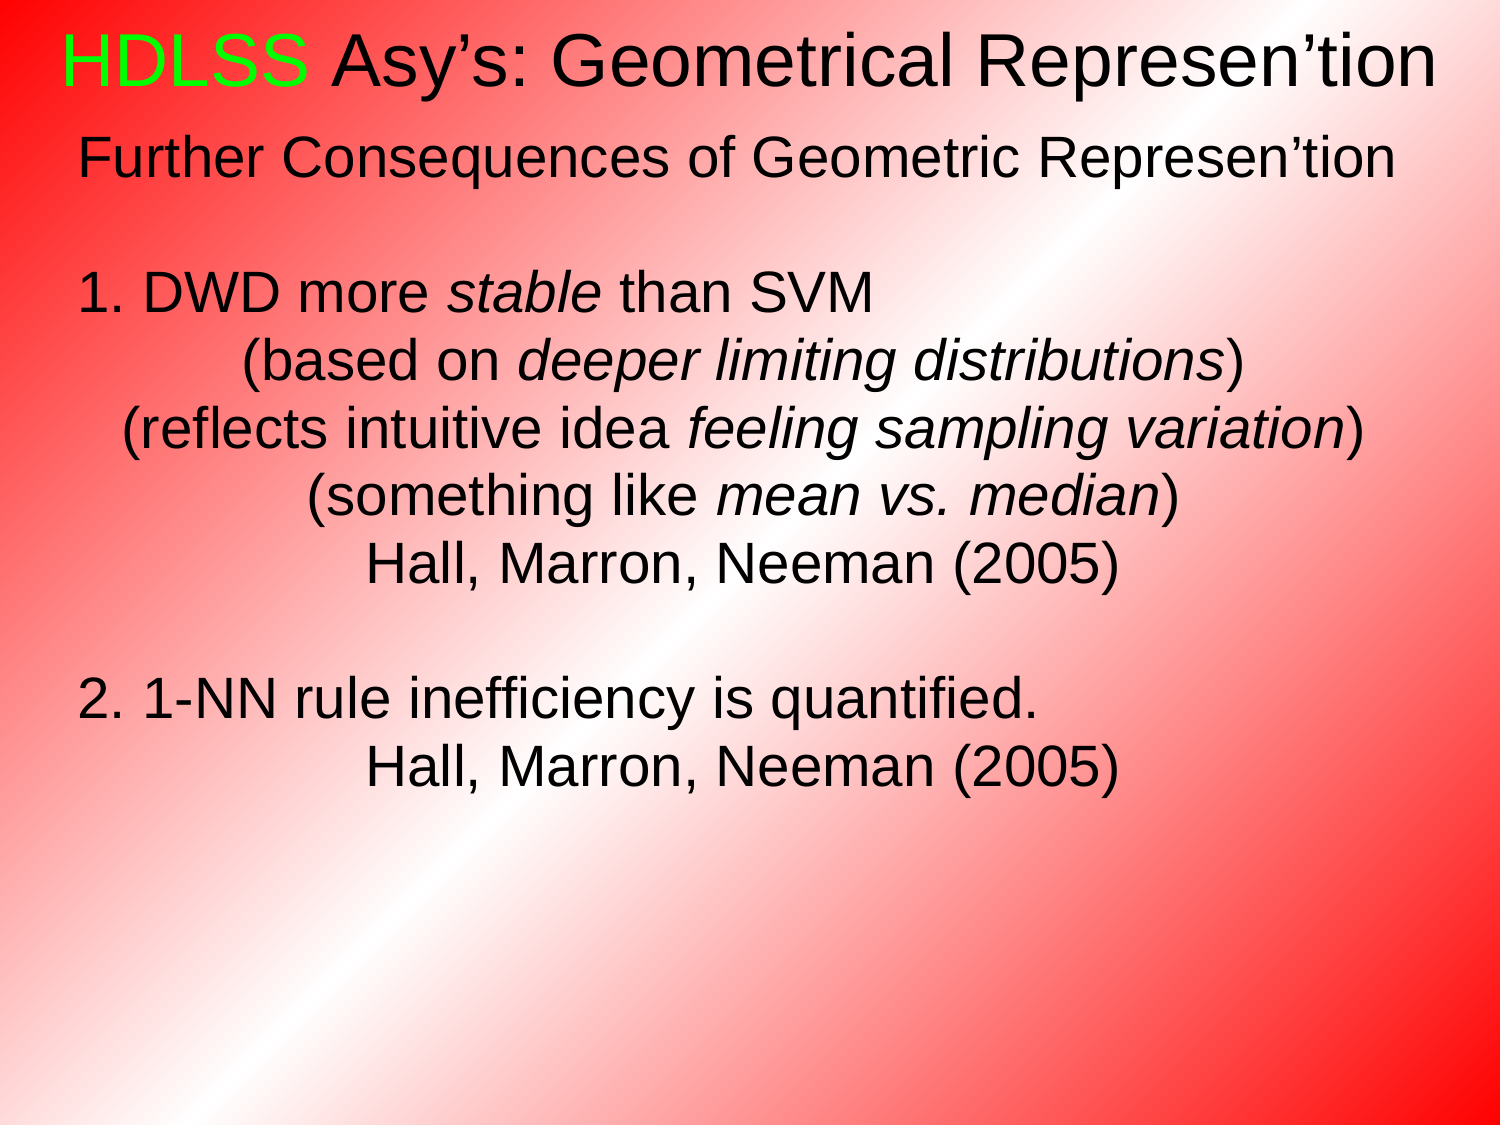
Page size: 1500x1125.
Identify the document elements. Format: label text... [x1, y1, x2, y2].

list Further Consequences of Geometric Represen’tion 1. DWD more stable than SVM (based on deeper limiting distributions) (reflects intuitive idea feeling sampling variation) (something like mean vs. median) Hall, Marron, Neeman (2005) 2. 1-NN rule inefficiency is quantified. Hall, Marron, Neeman (2005) [62, 125, 1425, 1050]
title HDLSS Asy’s: Geometrical Represen’tion [37, 0, 1463, 113]
